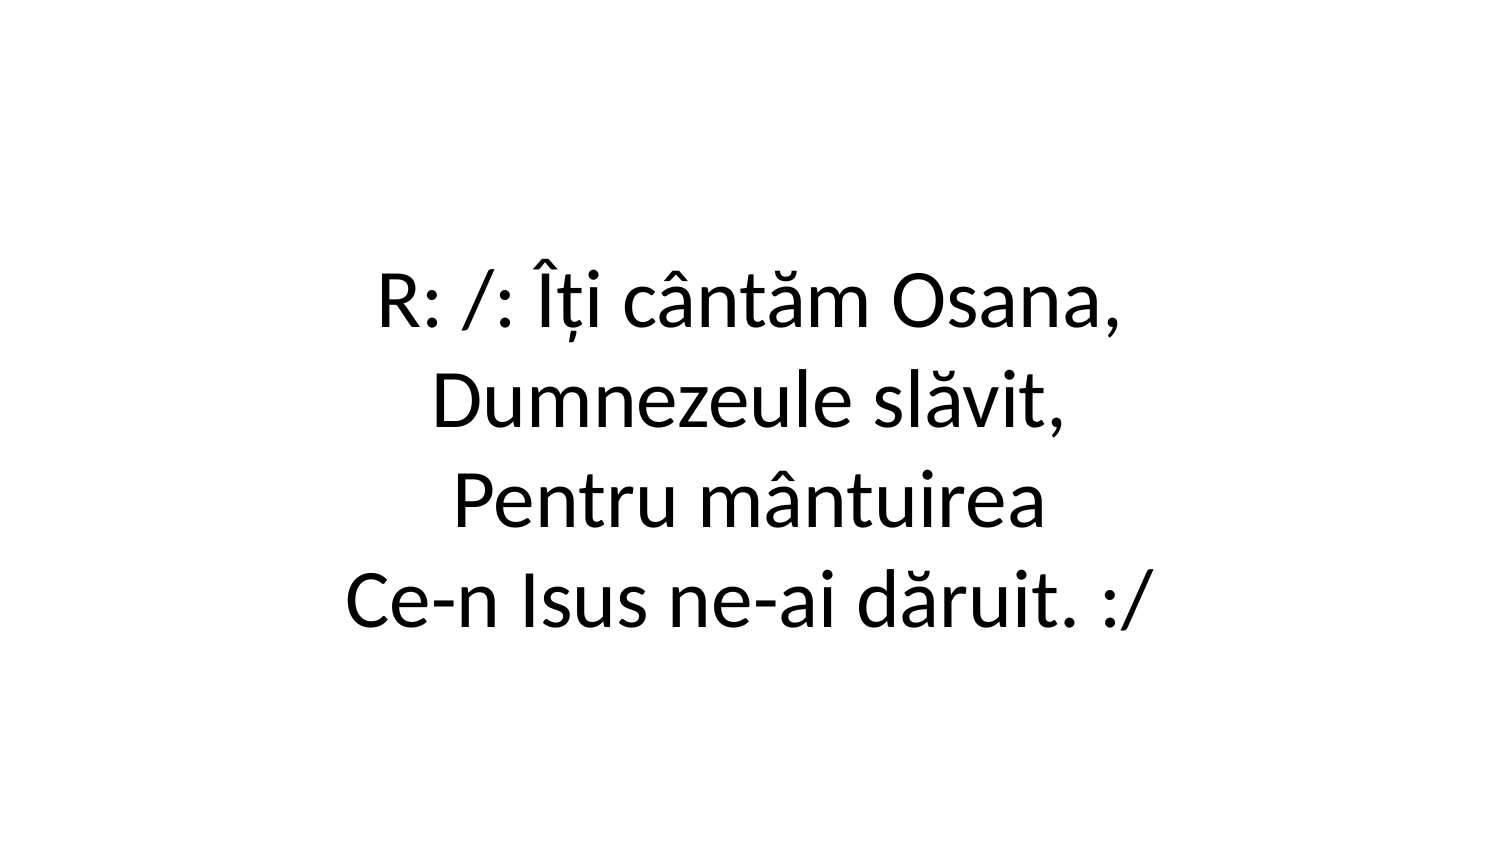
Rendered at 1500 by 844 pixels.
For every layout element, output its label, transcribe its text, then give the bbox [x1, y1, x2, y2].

text_box R: /: Îți cântăm Osana, Dumnezeule slăvit, Pentru mântuirea Ce-n Isus ne-ai dăruit. :/ [330, 192, 1170, 652]
